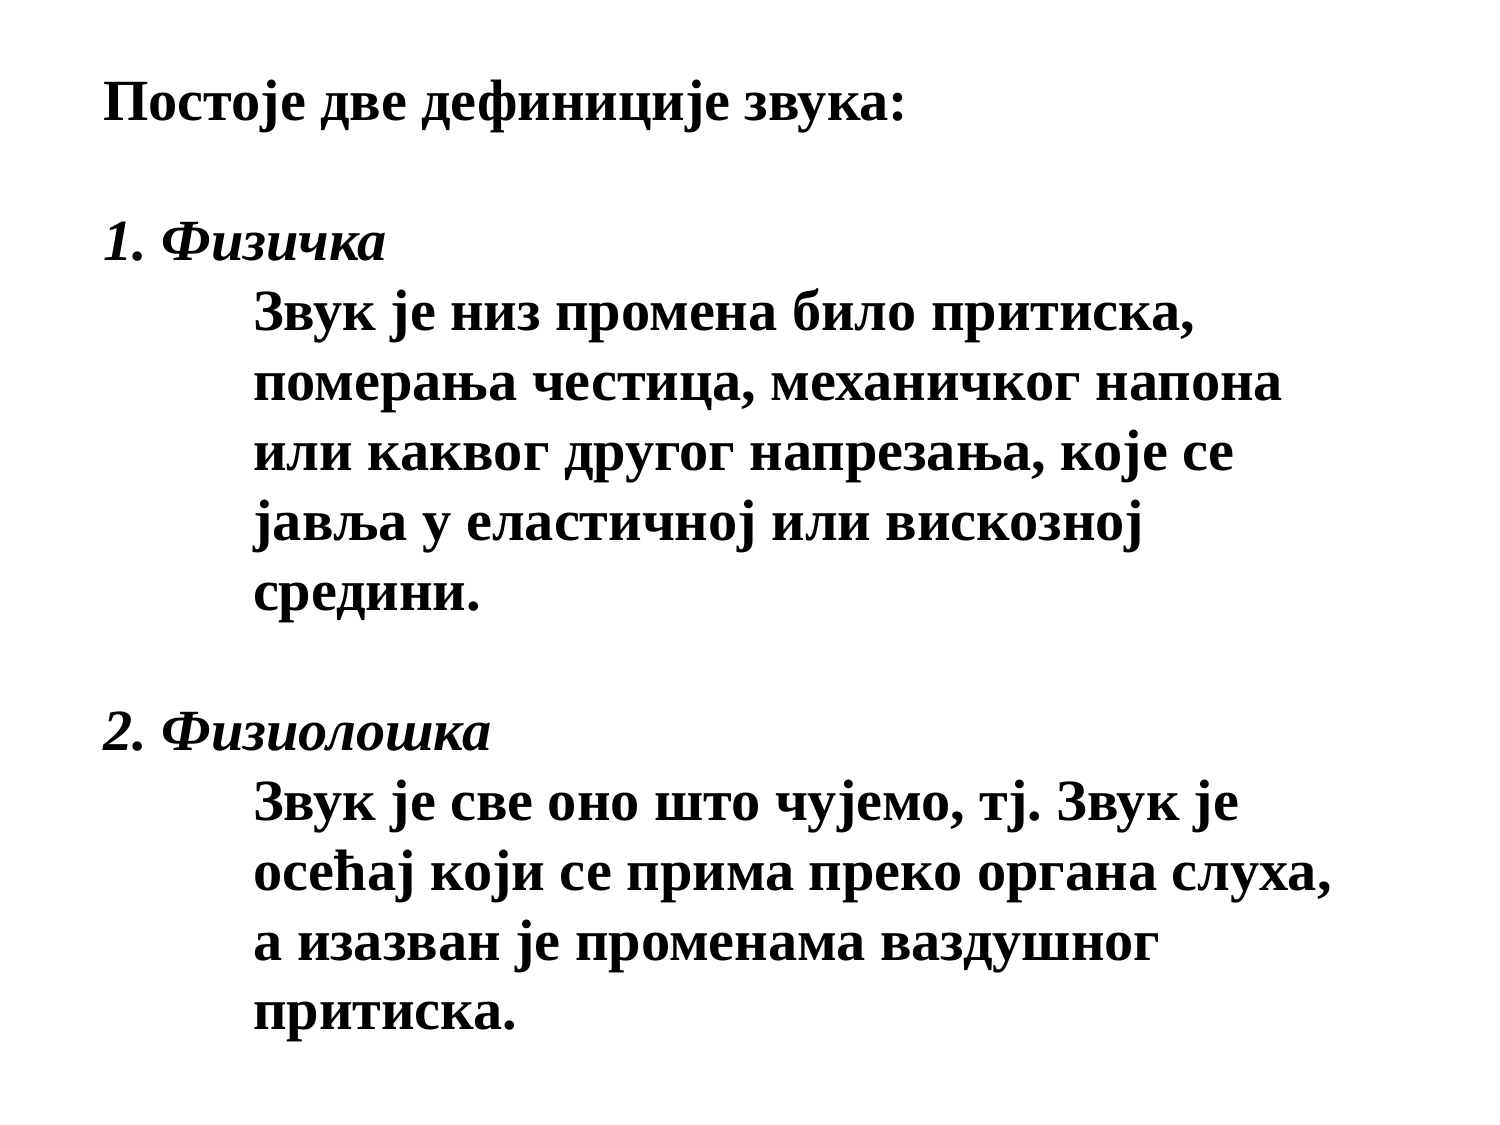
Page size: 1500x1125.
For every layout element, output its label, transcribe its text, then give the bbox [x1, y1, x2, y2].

text_box Постоје две дефиниције звука: 1. Физичка Звук је низ промена било притиска, померања честица, механичког напона или каквог другог напрезања, које се јавља у еластичној или вискозној средини. 2. Физиолошка Звук је све оно што чујемо, тј. Звук је осећај који се прима преко органа слуха, а изазван је променама ваздушног притиска. [88, 54, 1389, 1050]
